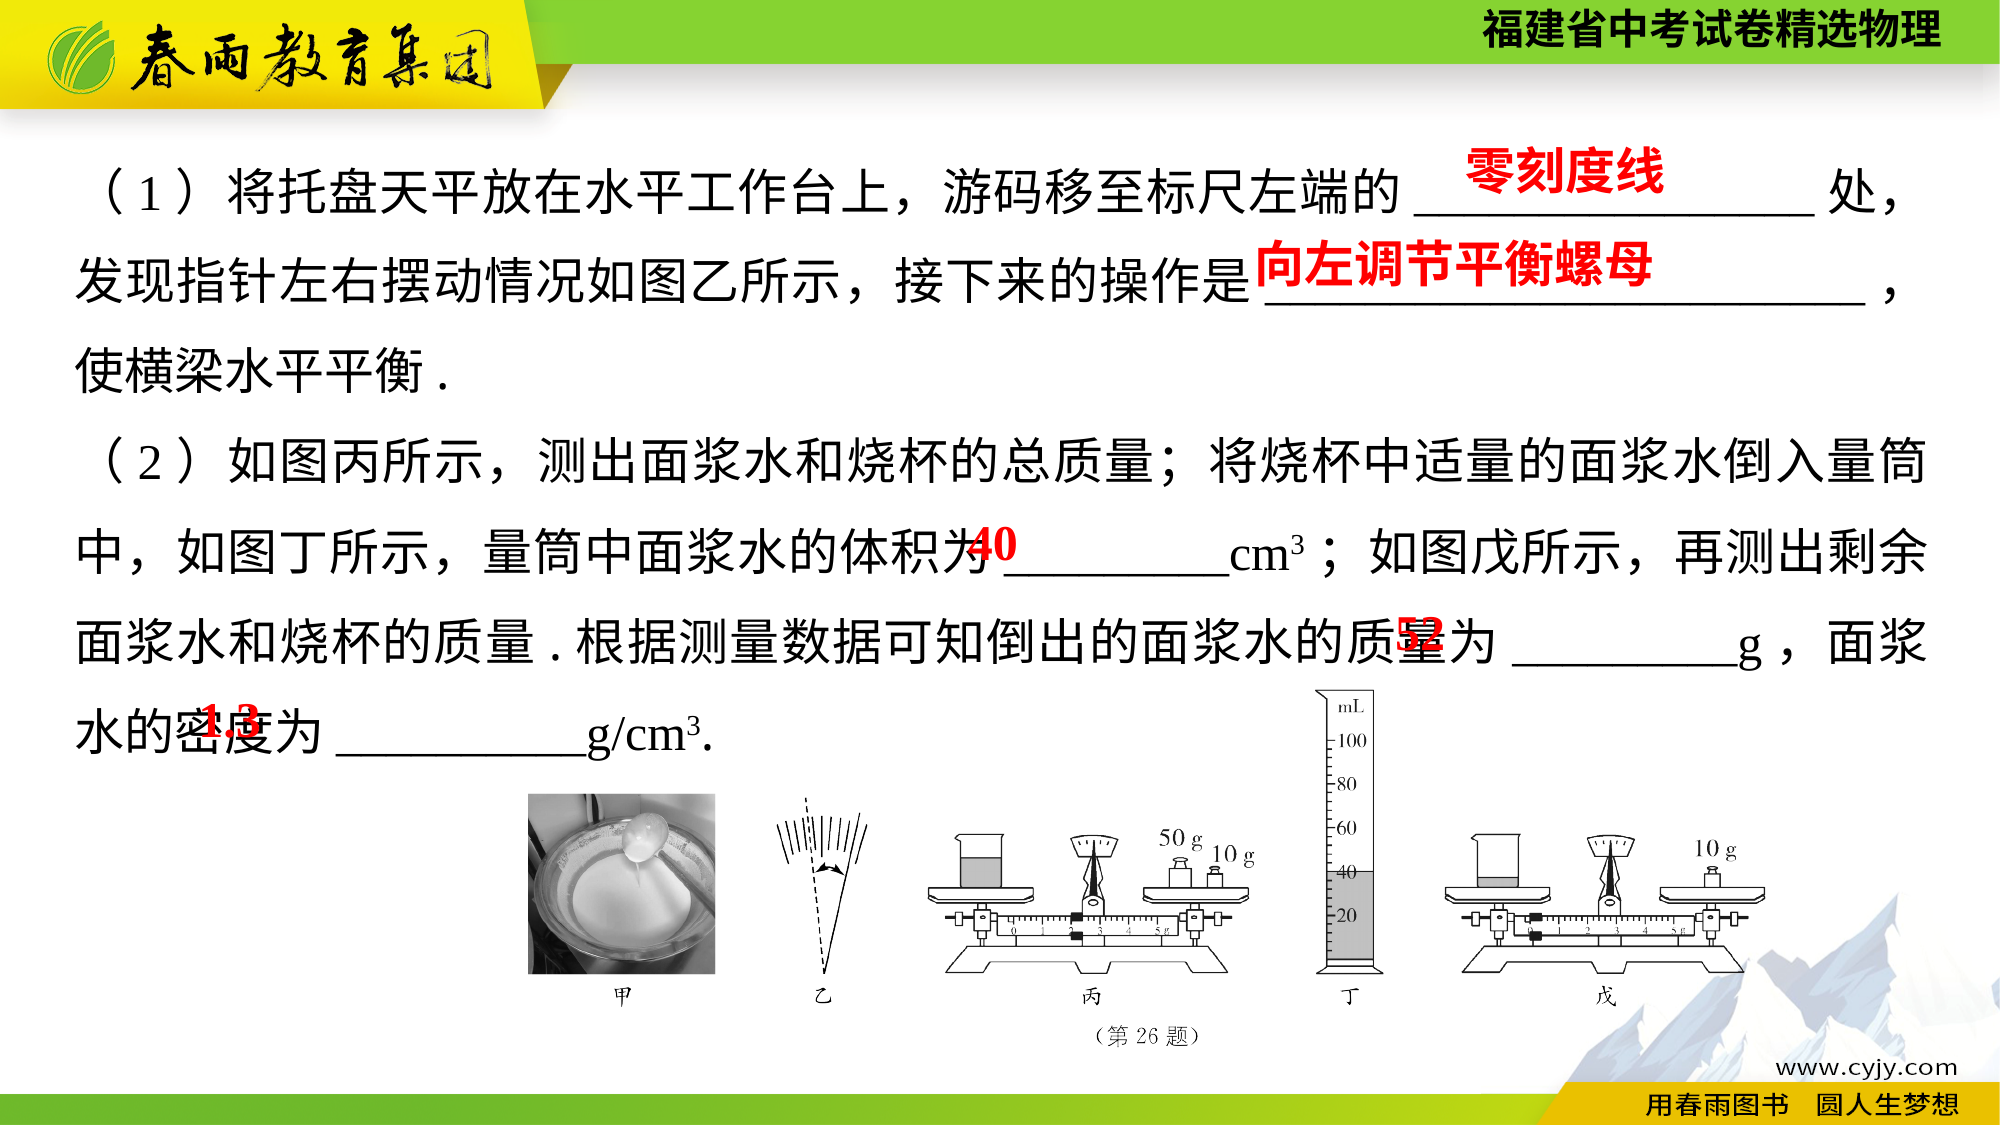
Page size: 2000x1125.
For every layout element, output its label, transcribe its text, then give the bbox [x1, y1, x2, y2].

picture [0, 0, 2000, 1125]
list （1）将托盘天平放在水平工作台上，游码移至标尺左端的________________处，发现指针左右摆动情况如图乙所示，接下来的操作是________________________，使横梁水平平衡. （2）如图丙所示，测出面浆水和烧杯的总质量；将烧杯中适量的面浆水倒入量筒中，如图丁所示，量筒中面浆水的体积为_________cm3；如图戊所示，再测出剩余面浆水和烧杯的质量.根据测量数据可知倒出的面浆水的质量为_________g，面浆水的密度为__________g/cm3. [59, 122, 1944, 774]
text_box 1.3 [121, 680, 338, 756]
text_box 52 [1380, 593, 1460, 668]
text_box 向左调节平衡螺母 [1239, 225, 1720, 301]
text_box 零刻度线 [1450, 132, 1681, 208]
text_box 40 [953, 503, 1033, 579]
